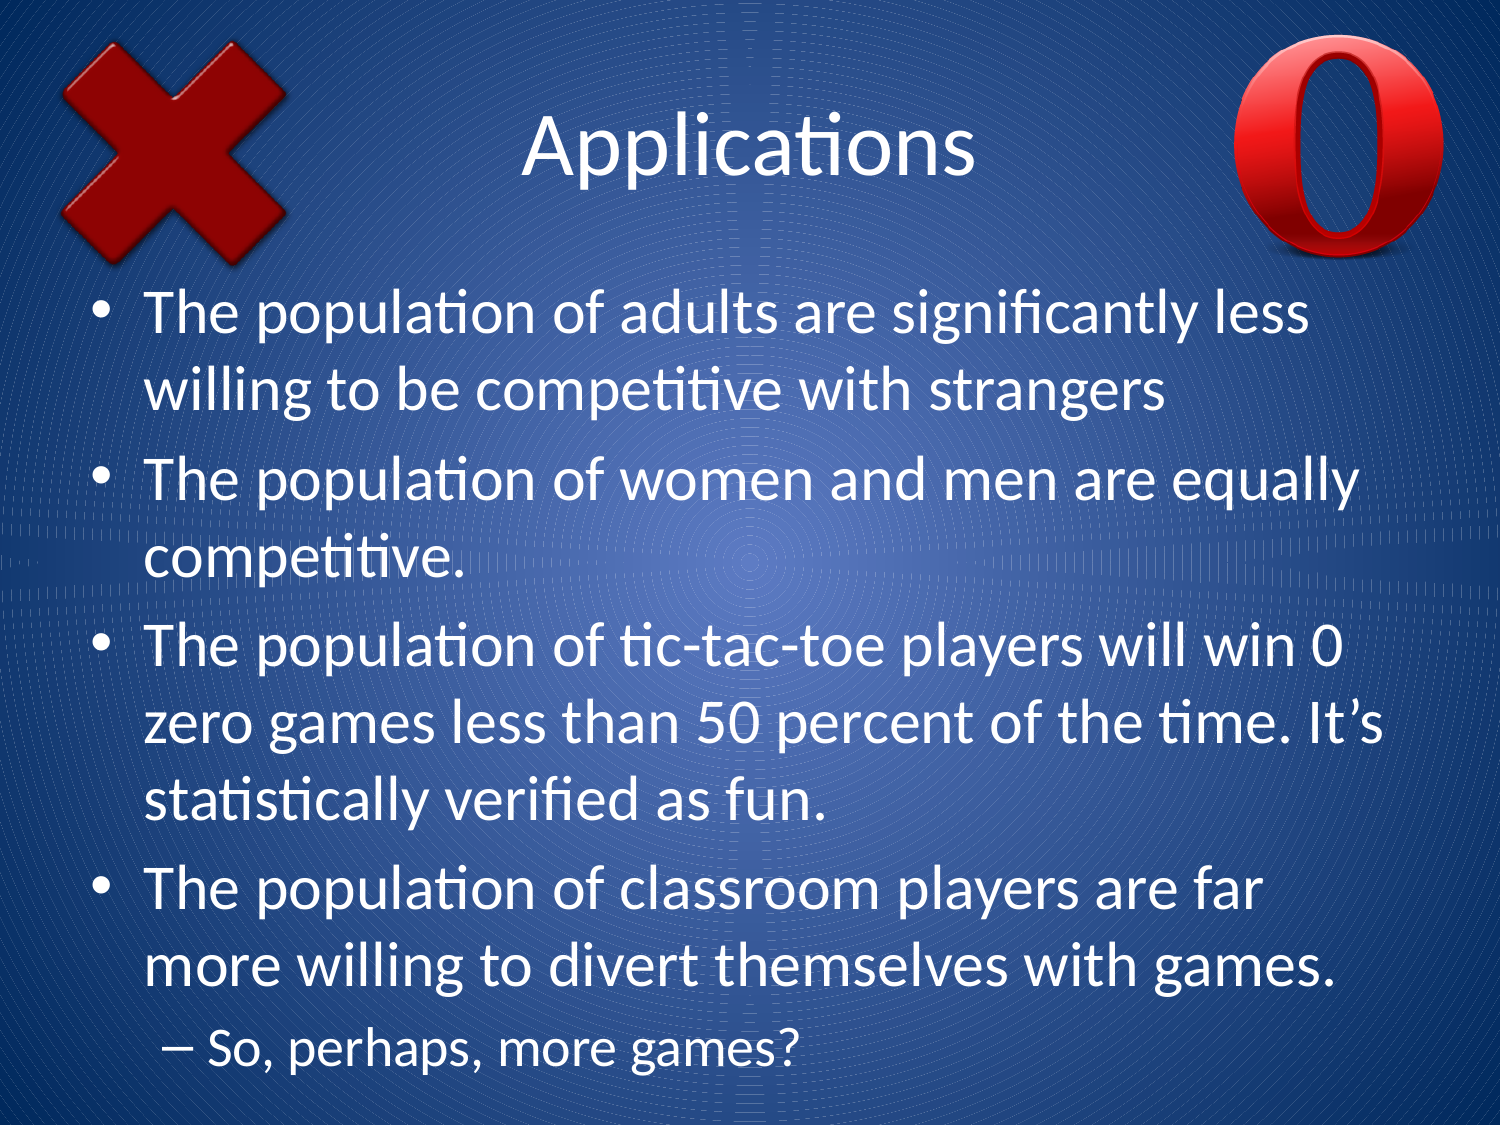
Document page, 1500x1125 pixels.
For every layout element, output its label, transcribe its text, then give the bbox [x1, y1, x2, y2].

title Applications [344, 45, 1208, 233]
picture [6, 0, 339, 318]
picture [1213, 22, 1461, 270]
list The population of adults are significantly less willing to be competitive with strangers The population of women and men are equally competitive. The population of tic-tac-toe players will win 0 zero games less than 50 percent of the time. It’s statistically verified as fun. The population of classroom players are far more willing to divert themselves with games. So, perhaps, more games? [75, 262, 1425, 1088]
